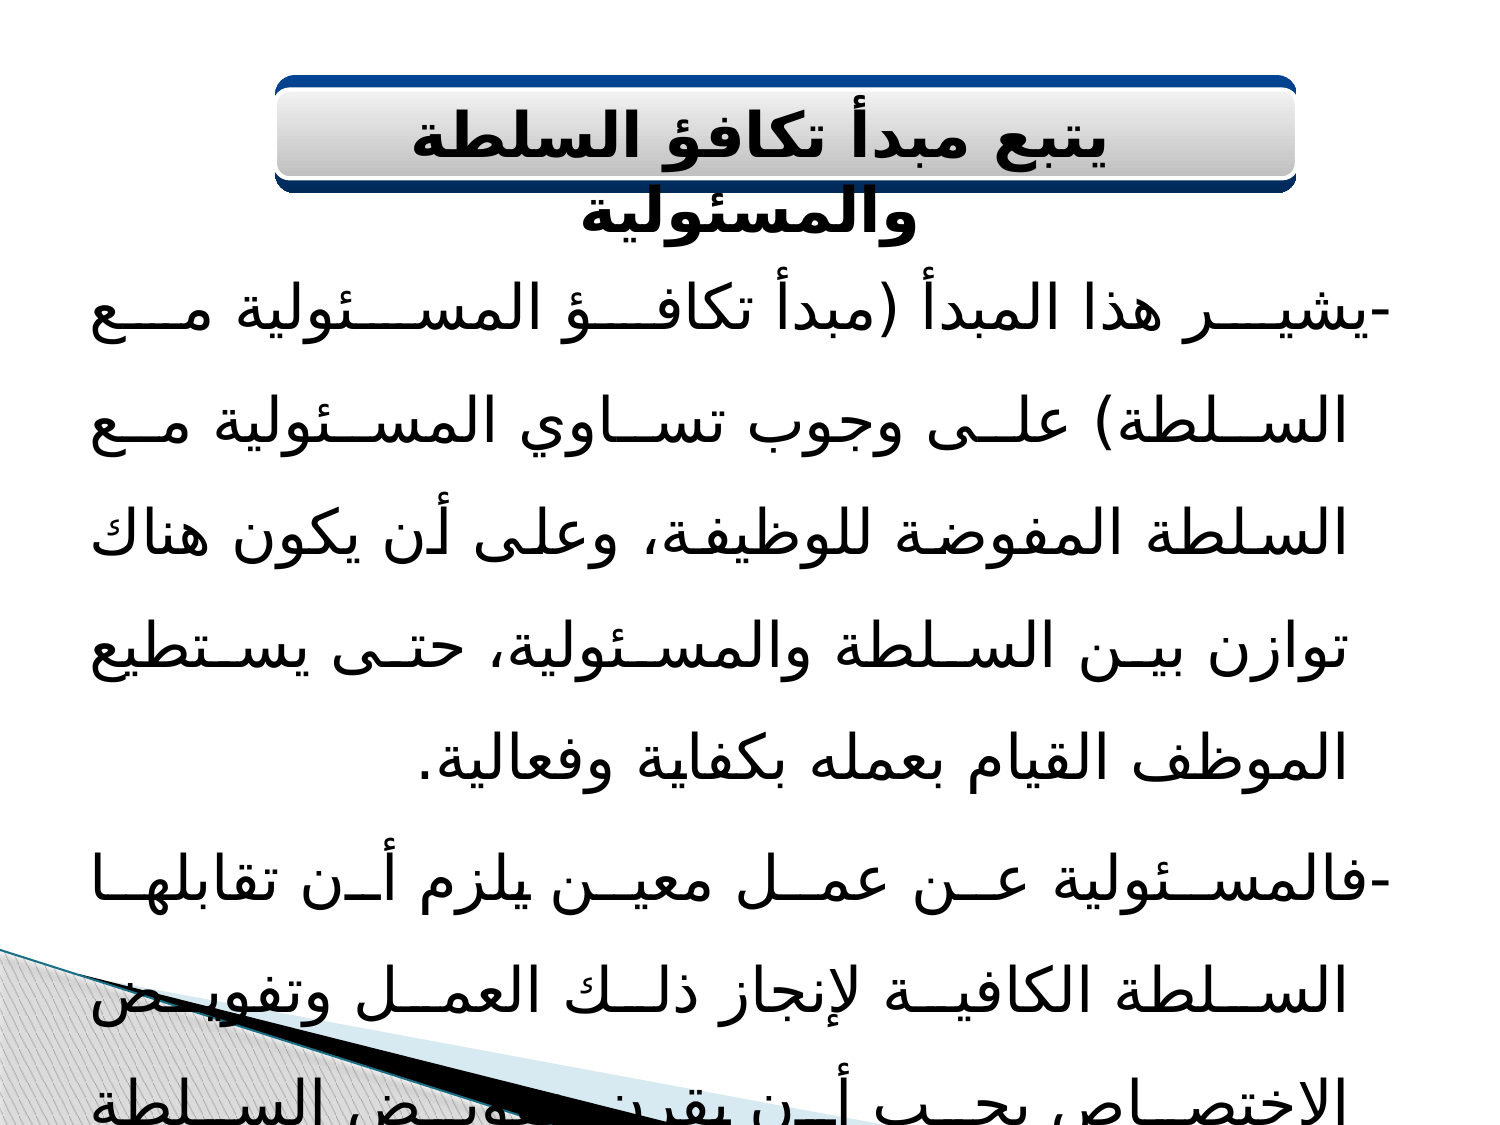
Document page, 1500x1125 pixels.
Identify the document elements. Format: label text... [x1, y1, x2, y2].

text_box -يشير هذا المبدأ (مبدأ تكافؤ المسئولية مع السلطة) على وجوب تساوي المسئولية مع السلطة المفوضة للوظيفة، وعلى أن يكون هناك توازن بين السلطة والمسئولية، حتى يستطيع الموظف القيام بعمله بكفاية وفعالية. -فالمسئولية عن عمل معين يلزم أن تقابلها السلطة الكافية لإنجاز ذلك العمل وتفويض الاختصاص يجب أن يقرن بتفويض السلطة المناسبة لممارسة العمل. [74, 222, 1425, 1055]
text_box يتبع مبدأ تكافؤ السلطة والمسئولية [337, 205, 1163, 222]
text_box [274, 74, 1298, 194]
